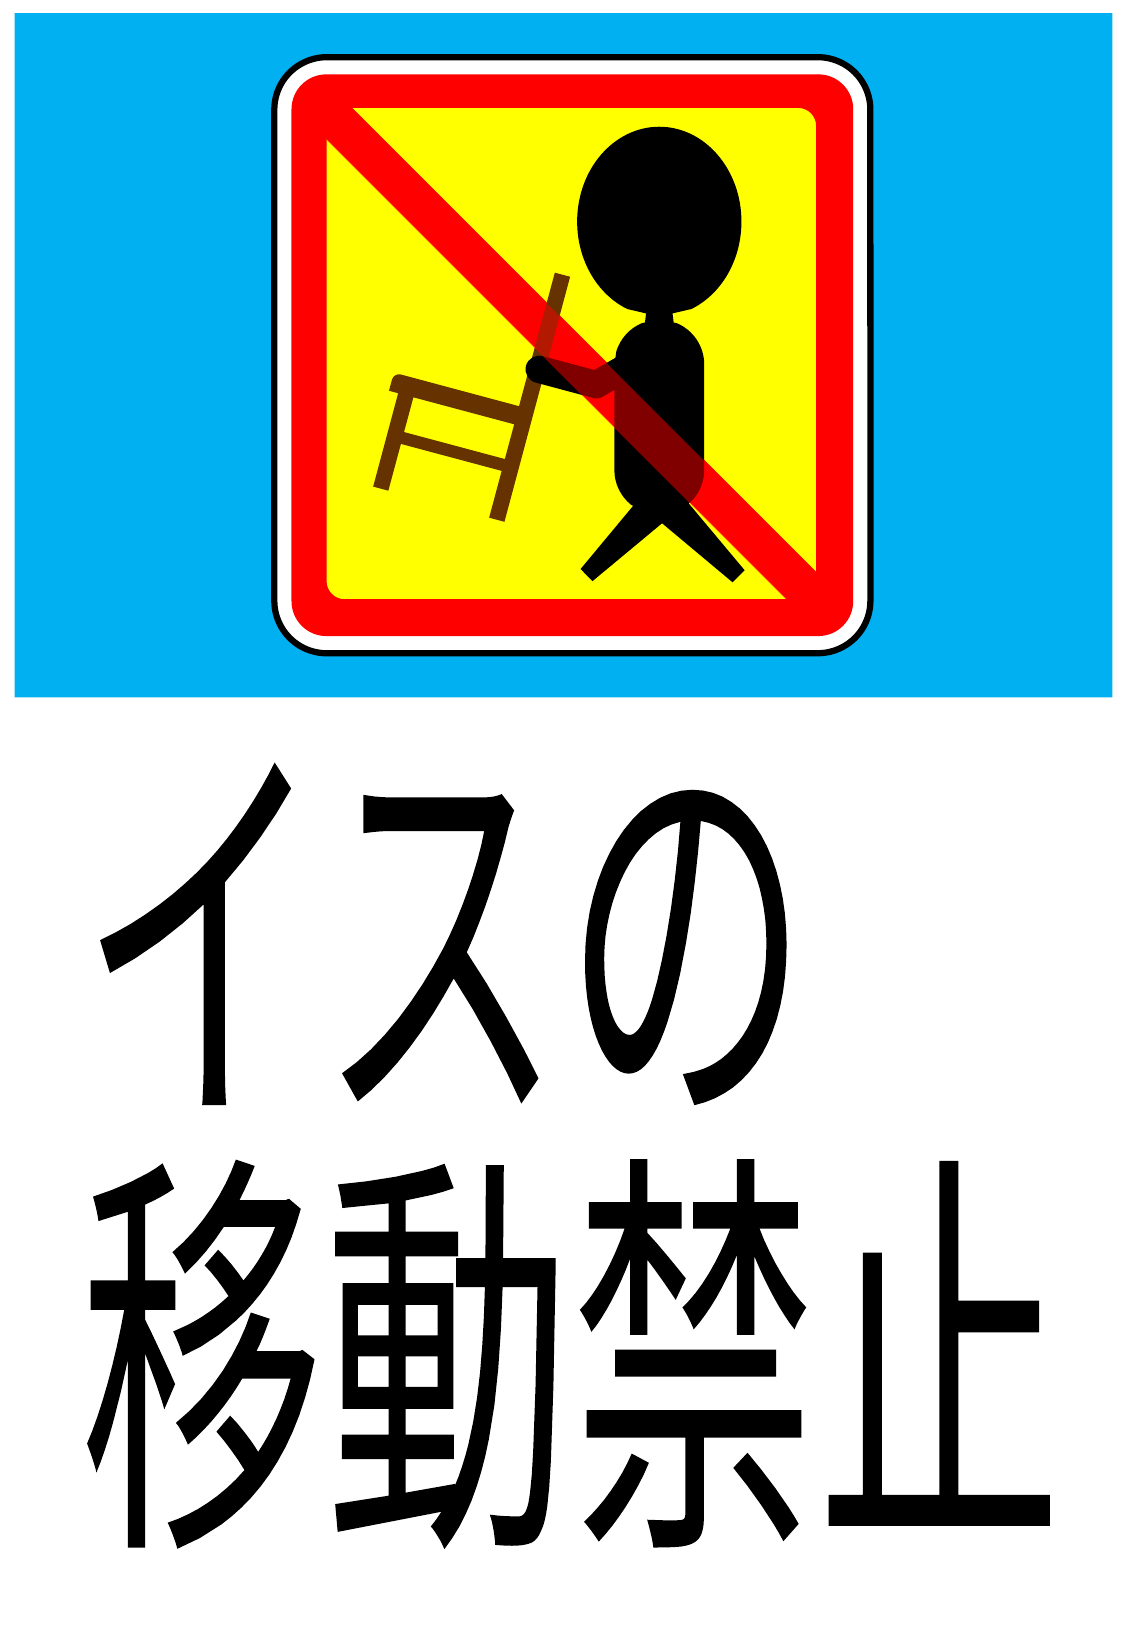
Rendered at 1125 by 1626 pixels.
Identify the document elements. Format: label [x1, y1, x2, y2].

text_box [274, 56, 871, 654]
text_box [12, 11, 1115, 700]
